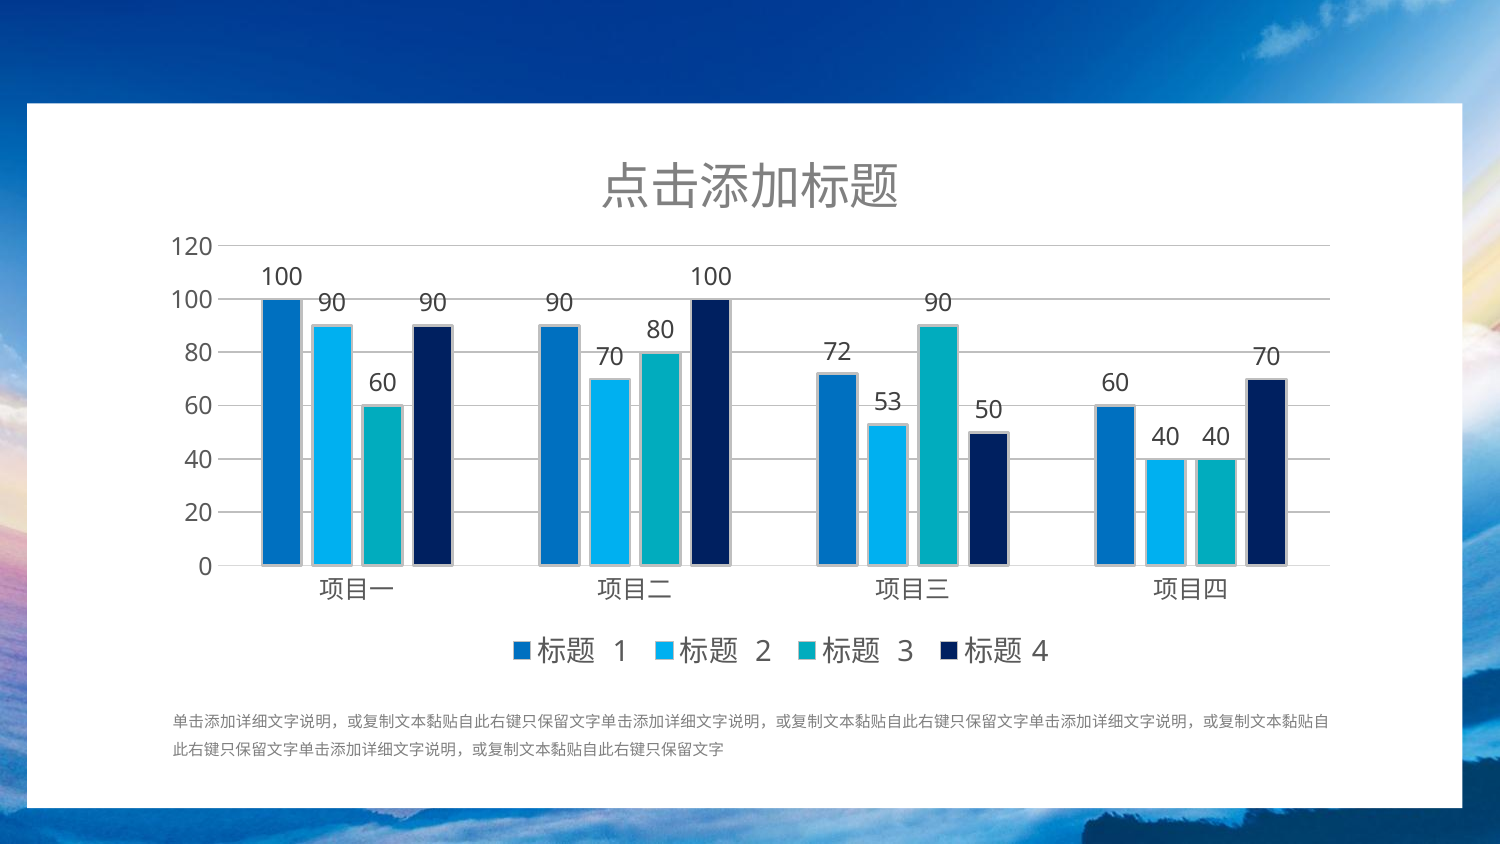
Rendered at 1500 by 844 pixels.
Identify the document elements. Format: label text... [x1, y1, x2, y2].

text_box 单击添加详细文字说明，或复制文本黏贴自此右键只保留文字单击添加详细文字说明，或复制文本黏贴自此右键只保留文字单击添加详细文字说明，或复制文本黏贴自此右键只保留文字单击添加详细文字说明，或复制文本黏贴自此右键只保留文字 [157, 694, 1344, 766]
picture [0, 0, 1500, 844]
text_box 点击添加标题 [572, 147, 928, 219]
chart [146, 219, 1355, 679]
